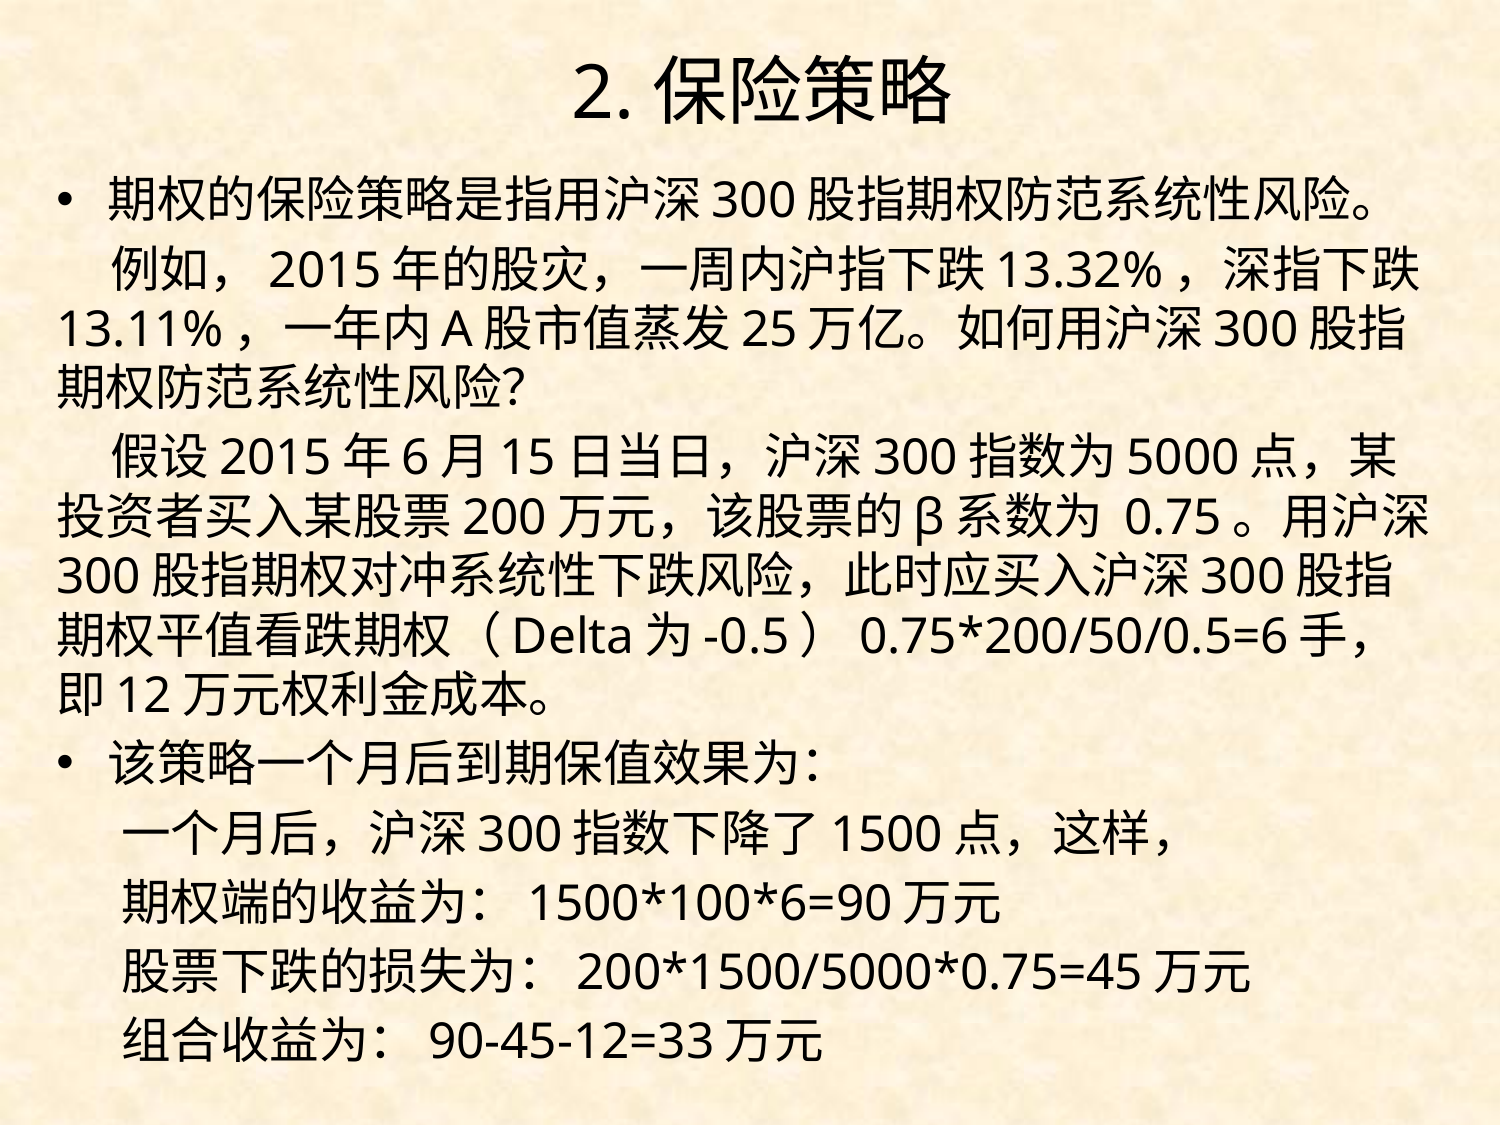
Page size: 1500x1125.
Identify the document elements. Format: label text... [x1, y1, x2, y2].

title 2.保险策略 [277, 30, 1247, 147]
list 期权的保险策略是指用沪深300股指期权防范系统性风险。 例如，2015年的股灾，一周内沪指下跌13.32%，深指下跌13.11%，一年内A股市值蒸发25万亿。如何用沪深300股指期权防范系统性风险？ 假设2015年6月15日当日，沪深300指数为5000点，某投资者买入某股票200万元，该股票的β系数为 0.75。用沪深300股指期权对冲系统性下跌风险，此时应买入沪深300股指期权平值看跌期权（Delta为-0.5）0.75*200/50/0.5=6手，即12万元权利金成本。 该策略一个月后到期保值效果为： 一个月后，沪深300指数下降了1500点，这样， 期权端的收益为：1500*100*6=90万元 股票下跌的损失为：200*1500/5000*0.75=45万元 组合收益为：90-45-12=33万元 [41, 160, 1459, 1094]
picture [0, 0, 1500, 1125]
